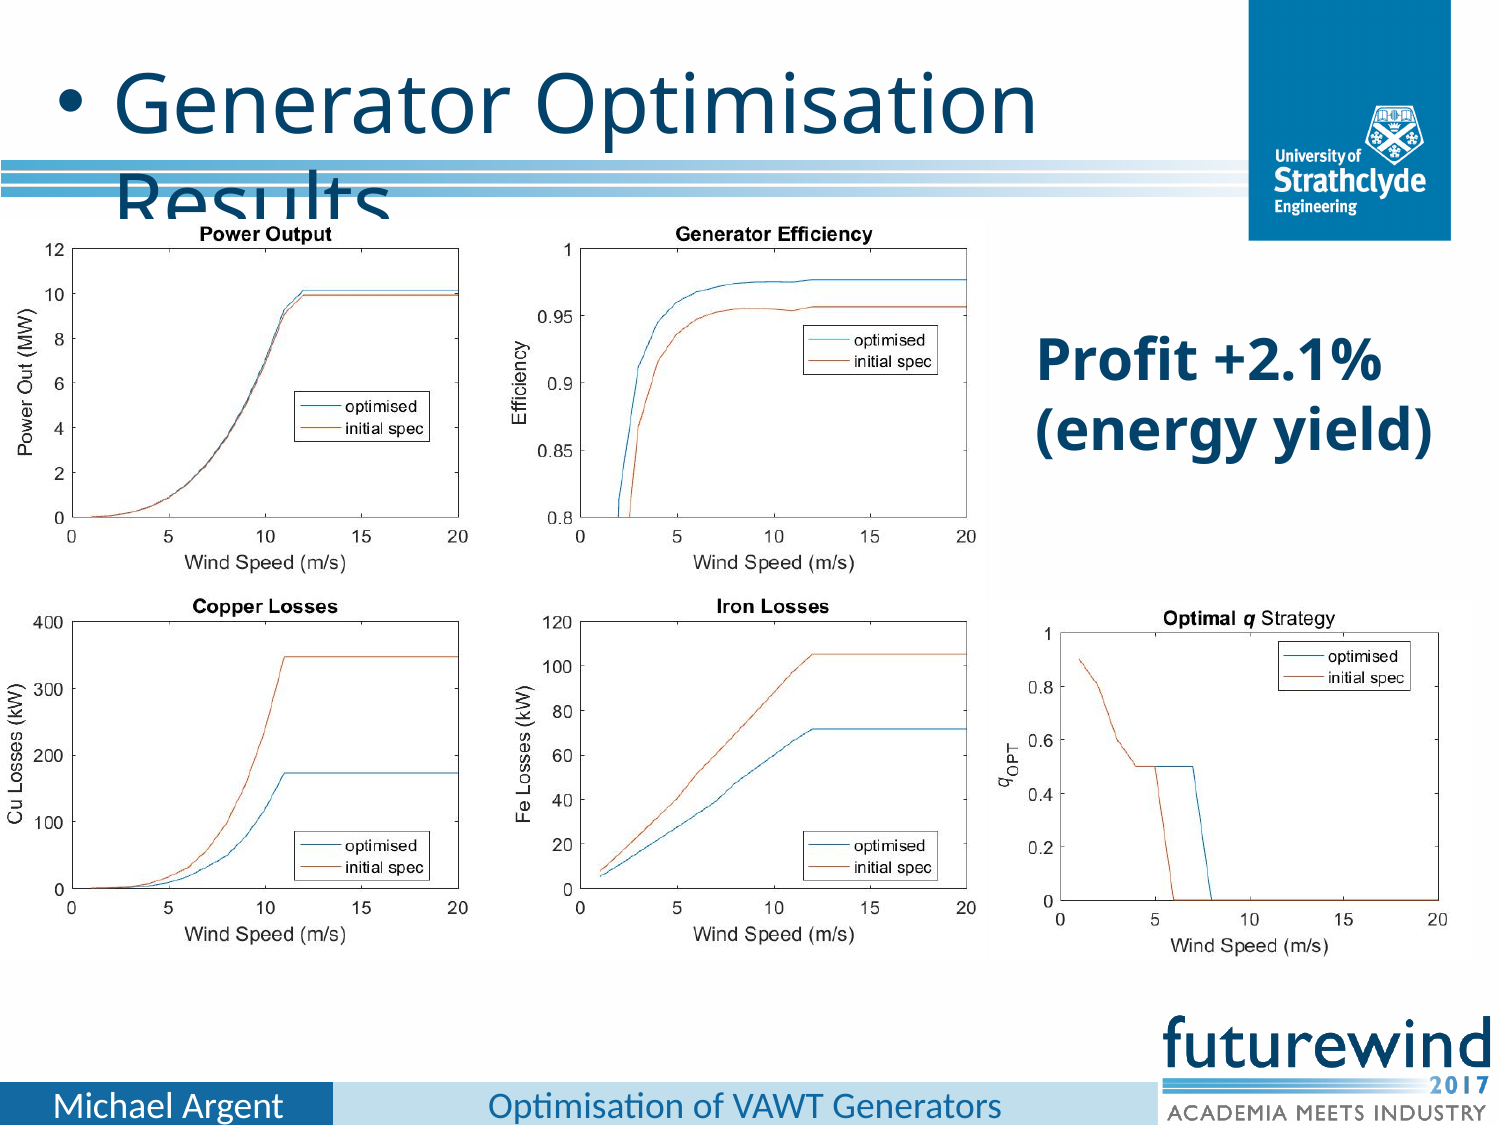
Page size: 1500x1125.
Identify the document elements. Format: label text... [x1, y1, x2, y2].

text_box Profit +2.1% (energy yield) [1020, 314, 1473, 470]
picture [1314, 174, 1327, 191]
picture [1308, 153, 1319, 161]
picture [1379, 174, 1393, 199]
picture [1329, 150, 1339, 161]
picture [1277, 150, 1284, 161]
picture [1287, 153, 1293, 161]
picture [1395, 169, 1408, 191]
picture [1349, 149, 1360, 161]
picture [1296, 150, 1300, 161]
picture [1306, 203, 1334, 212]
picture [1304, 174, 1313, 191]
picture [1349, 205, 1356, 215]
picture [1293, 171, 1302, 191]
picture [1341, 169, 1354, 191]
picture [1293, 204, 1299, 213]
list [0, 219, 987, 960]
picture [1341, 204, 1346, 212]
title Generator Optimisation Results [41, 42, 1199, 161]
picture [1357, 174, 1368, 191]
picture [1329, 171, 1338, 191]
picture [1276, 200, 1286, 212]
picture [1275, 167, 1291, 191]
picture [1412, 174, 1425, 191]
picture [1390, 146, 1400, 157]
picture [1407, 133, 1417, 144]
picture [1371, 169, 1377, 191]
picture [1371, 106, 1417, 154]
picture [1371, 132, 1382, 140]
picture [0, 0, 1500, 1125]
